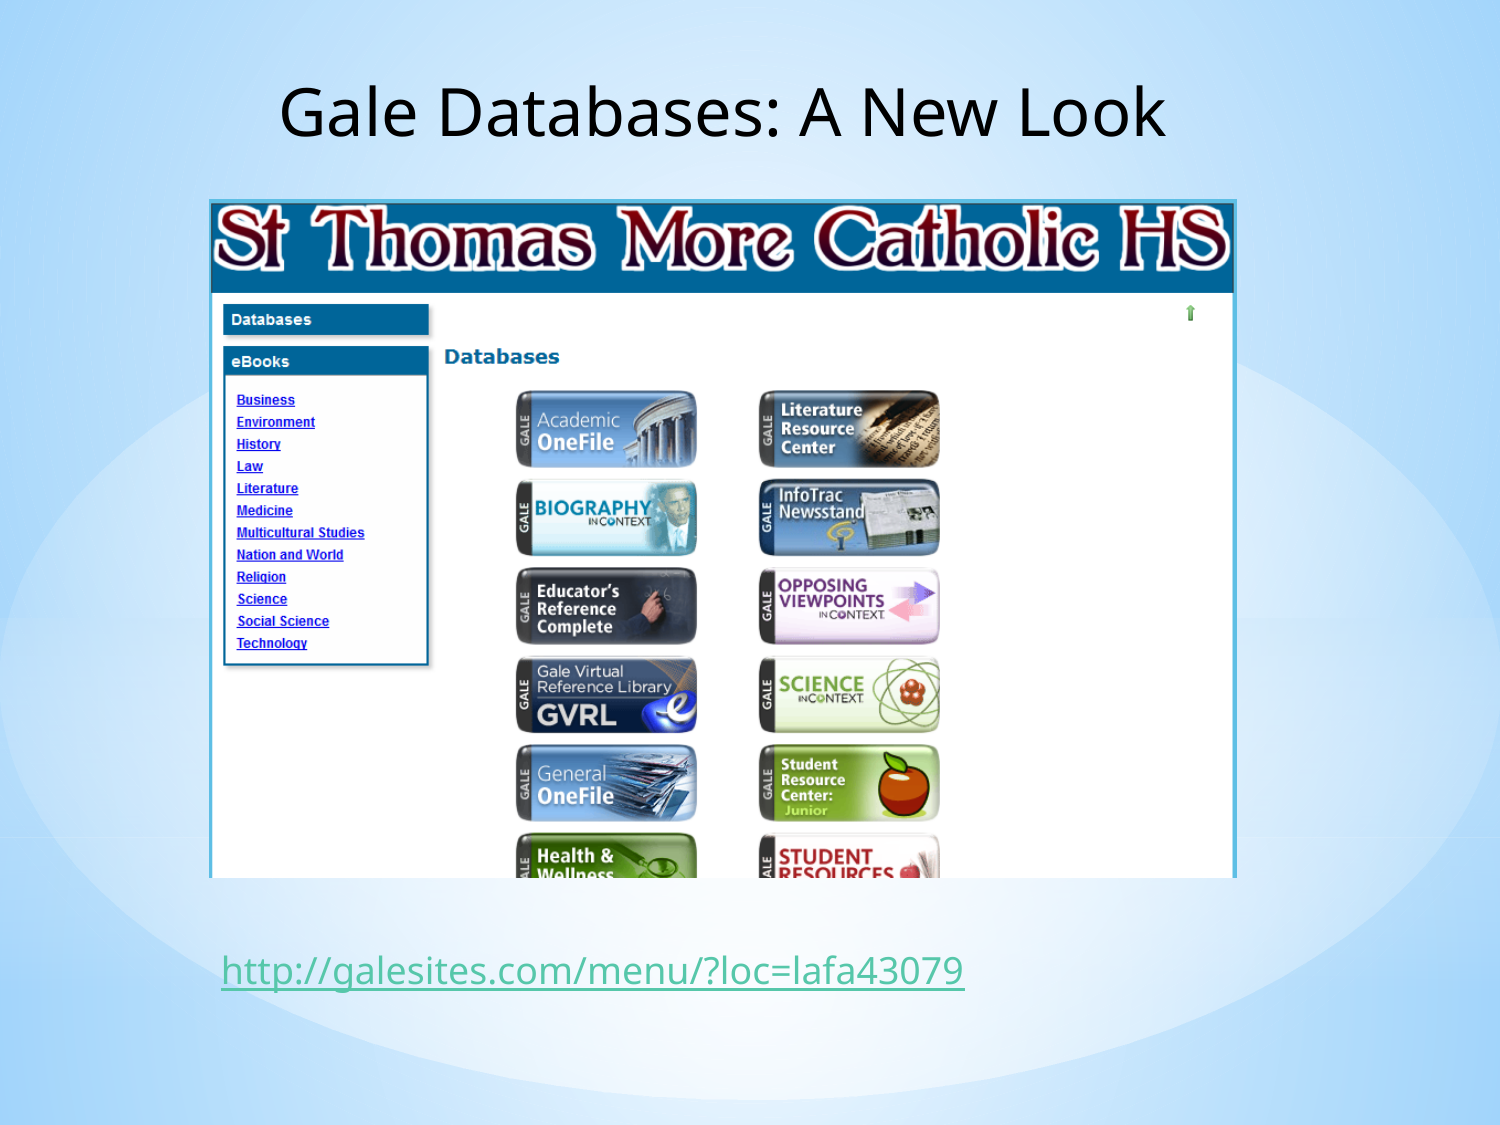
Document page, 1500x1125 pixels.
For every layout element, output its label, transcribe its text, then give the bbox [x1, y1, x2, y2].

text_box Gale Databases: A New Look [172, 62, 1274, 158]
text_box http://galesites.com/menu/?loc=lafa43079 [206, 940, 1384, 1006]
picture [209, 199, 1237, 878]
